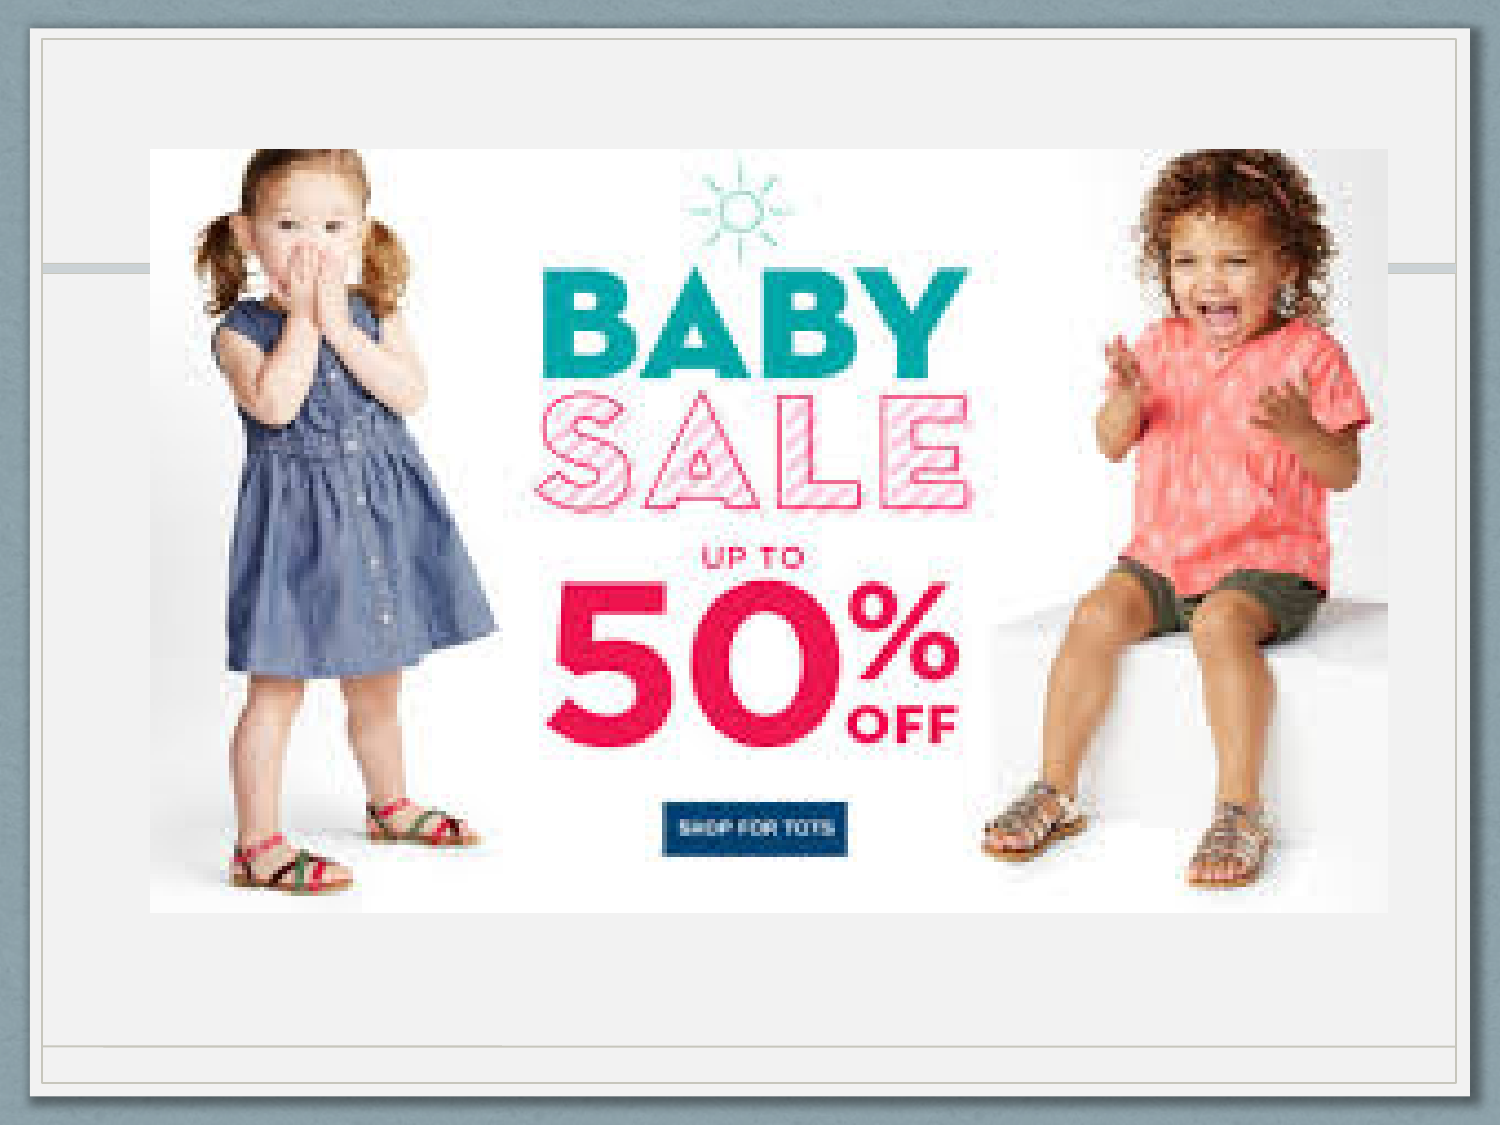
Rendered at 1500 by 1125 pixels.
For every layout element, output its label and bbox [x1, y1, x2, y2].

picture [149, 149, 1388, 913]
